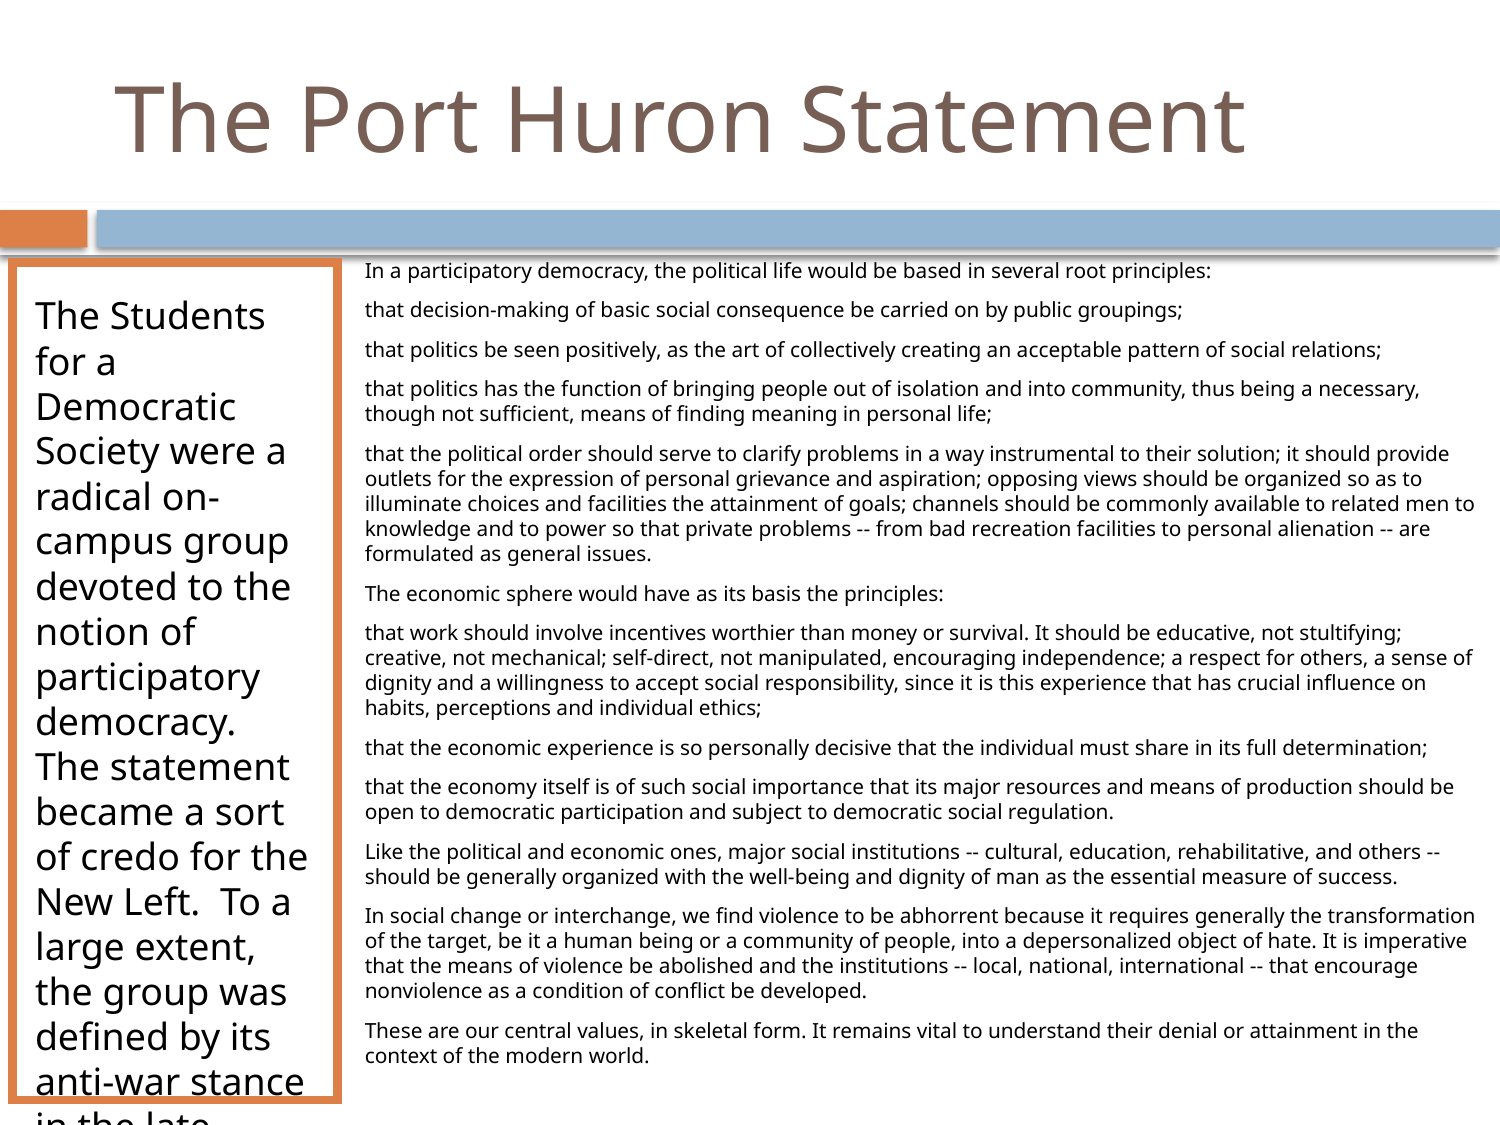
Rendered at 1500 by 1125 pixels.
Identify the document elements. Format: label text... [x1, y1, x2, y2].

title The Port Huron Statement [99, 44, 1425, 188]
list In a participatory democracy, the political life would be based in several root principles: that decision-making of basic social consequence be carried on by public groupings; that politics be seen positively, as the art of collectively creating an acceptable pattern of social relations; that politics has the function of bringing people out of isolation and into community, thus being a necessary, though not sufficient, means of finding meaning in personal life; that the political order should serve to clarify problems in a way instrumental to their solution; it should provide outlets for the expression of personal grievance and aspiration; opposing views should be organized so as to illuminate choices and facilities the attainment of goals; channels should be commonly available to related men to knowledge and to power so that private problems -- from bad recreation facilities to personal alienation -- are formulated as general issues. The economic sphere would have as its basis the principles: that work should involve incentives worthier than money or survival. It should be educative, not stultifying; creative, not mechanical; self-direct, not manipulated, encouraging independence; a respect for others, a sense of dignity and a willingness to accept social responsibility, since it is this experience that has crucial influence on habits, perceptions and individual ethics; that the economic experience is so personally decisive that the individual must share in its full determination; that the economy itself is of such social importance that its major resources and means of production should be open to democratic participation and subject to democratic social regulation. Like the political and economic ones, major social institutions -- cultural, education, rehabilitative, and others -- should be generally organized with the well-being and dignity of man as the essential measure of success. In social change or interchange, we find violence to be abhorrent because it requires generally the transformation of the target, be it a human being or a community of people, into a depersonalized object of hate. It is imperative that the means of violence be abolished and the institutions -- local, national, international -- that encourage nonviolence as a condition of conflict be developed. These are our central values, in skeletal form. It remains vital to understand their denial or attainment in the context of the modern world. [350, 249, 1500, 1125]
list The Students for a Democratic Society were a radical on-campus group devoted to the notion of participatory democracy. The statement became a sort of credo for the New Left. To a large extent, the group was defined by its anti-war stance in the late 1960s. [8, 258, 342, 1104]
